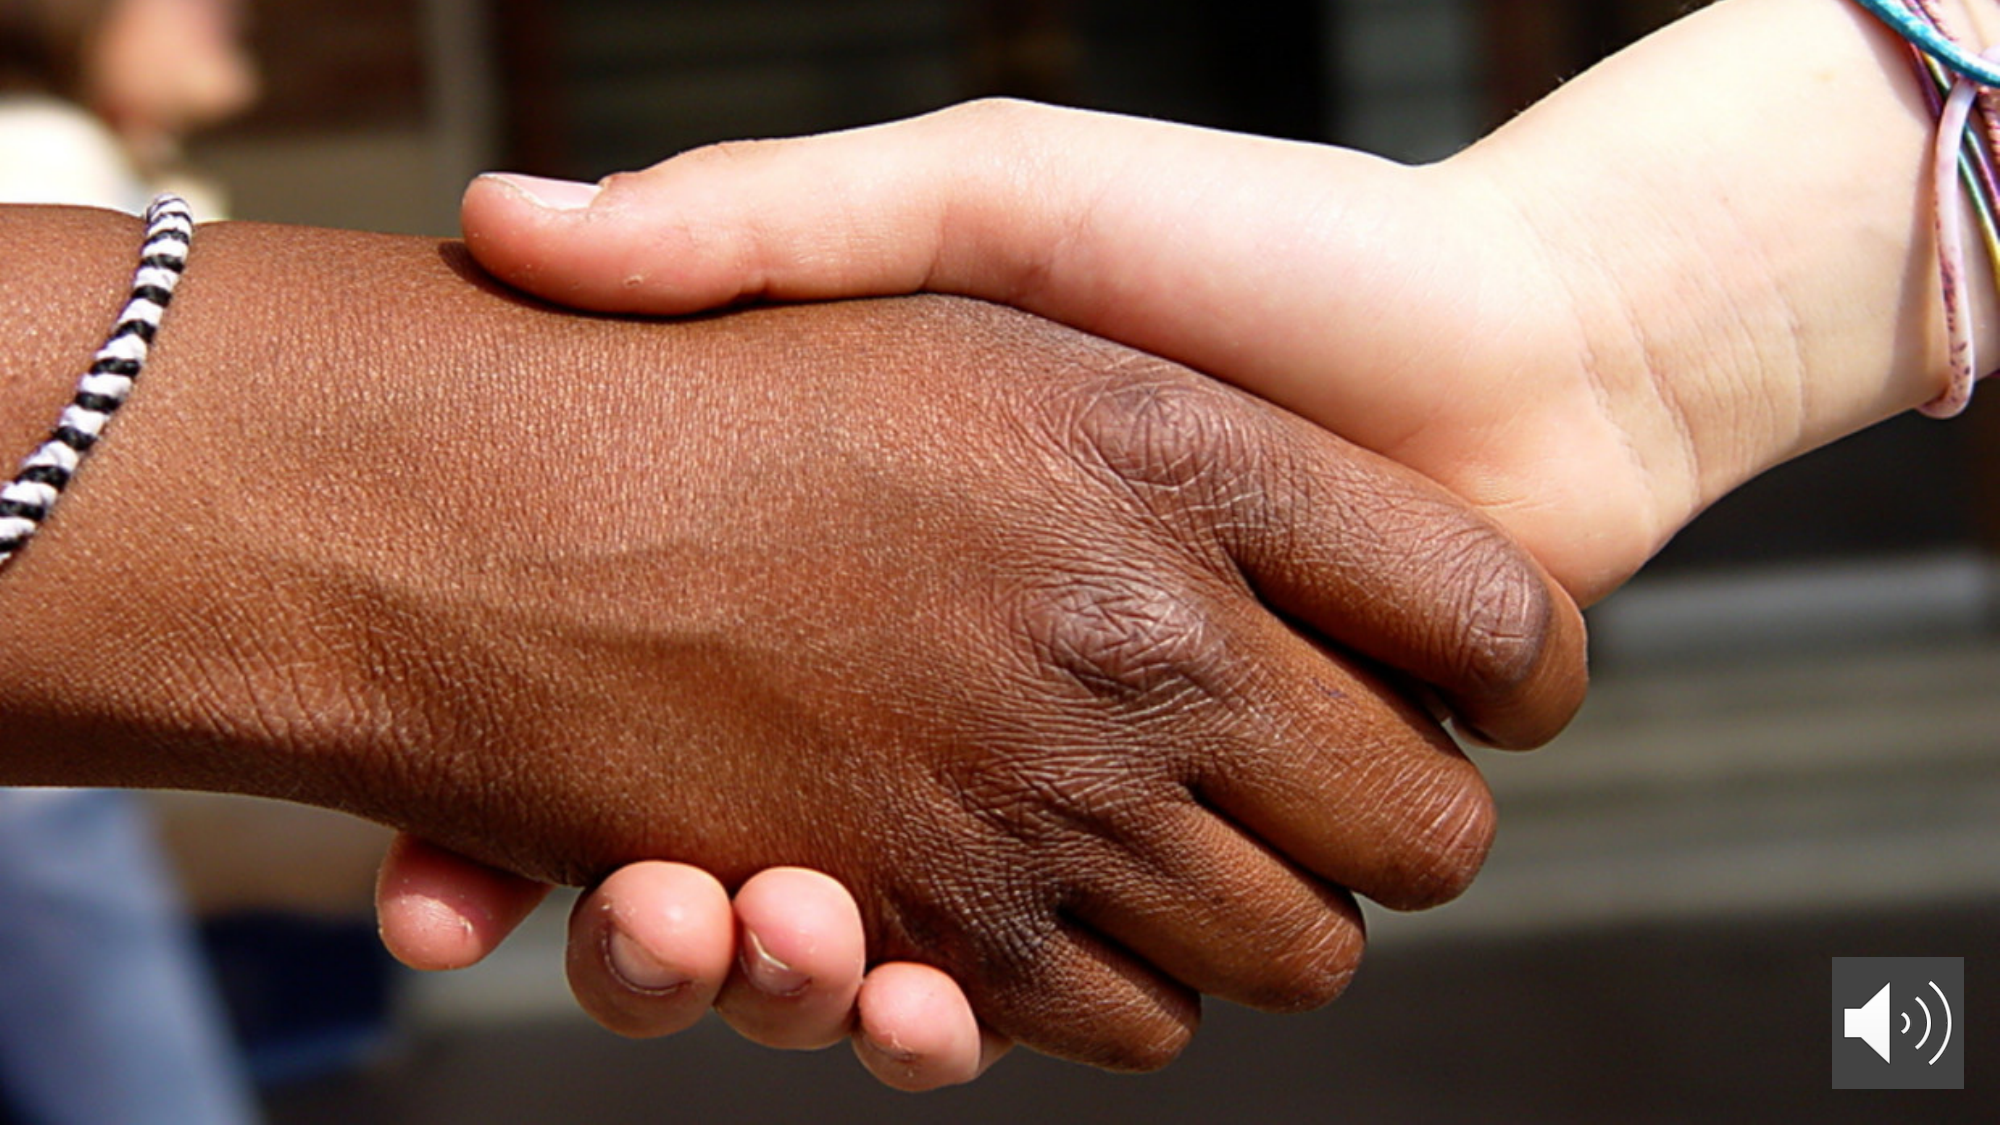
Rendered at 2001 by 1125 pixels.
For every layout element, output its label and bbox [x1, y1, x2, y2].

picture [1831, 956, 1965, 1090]
list [0, 0, 2000, 1125]
